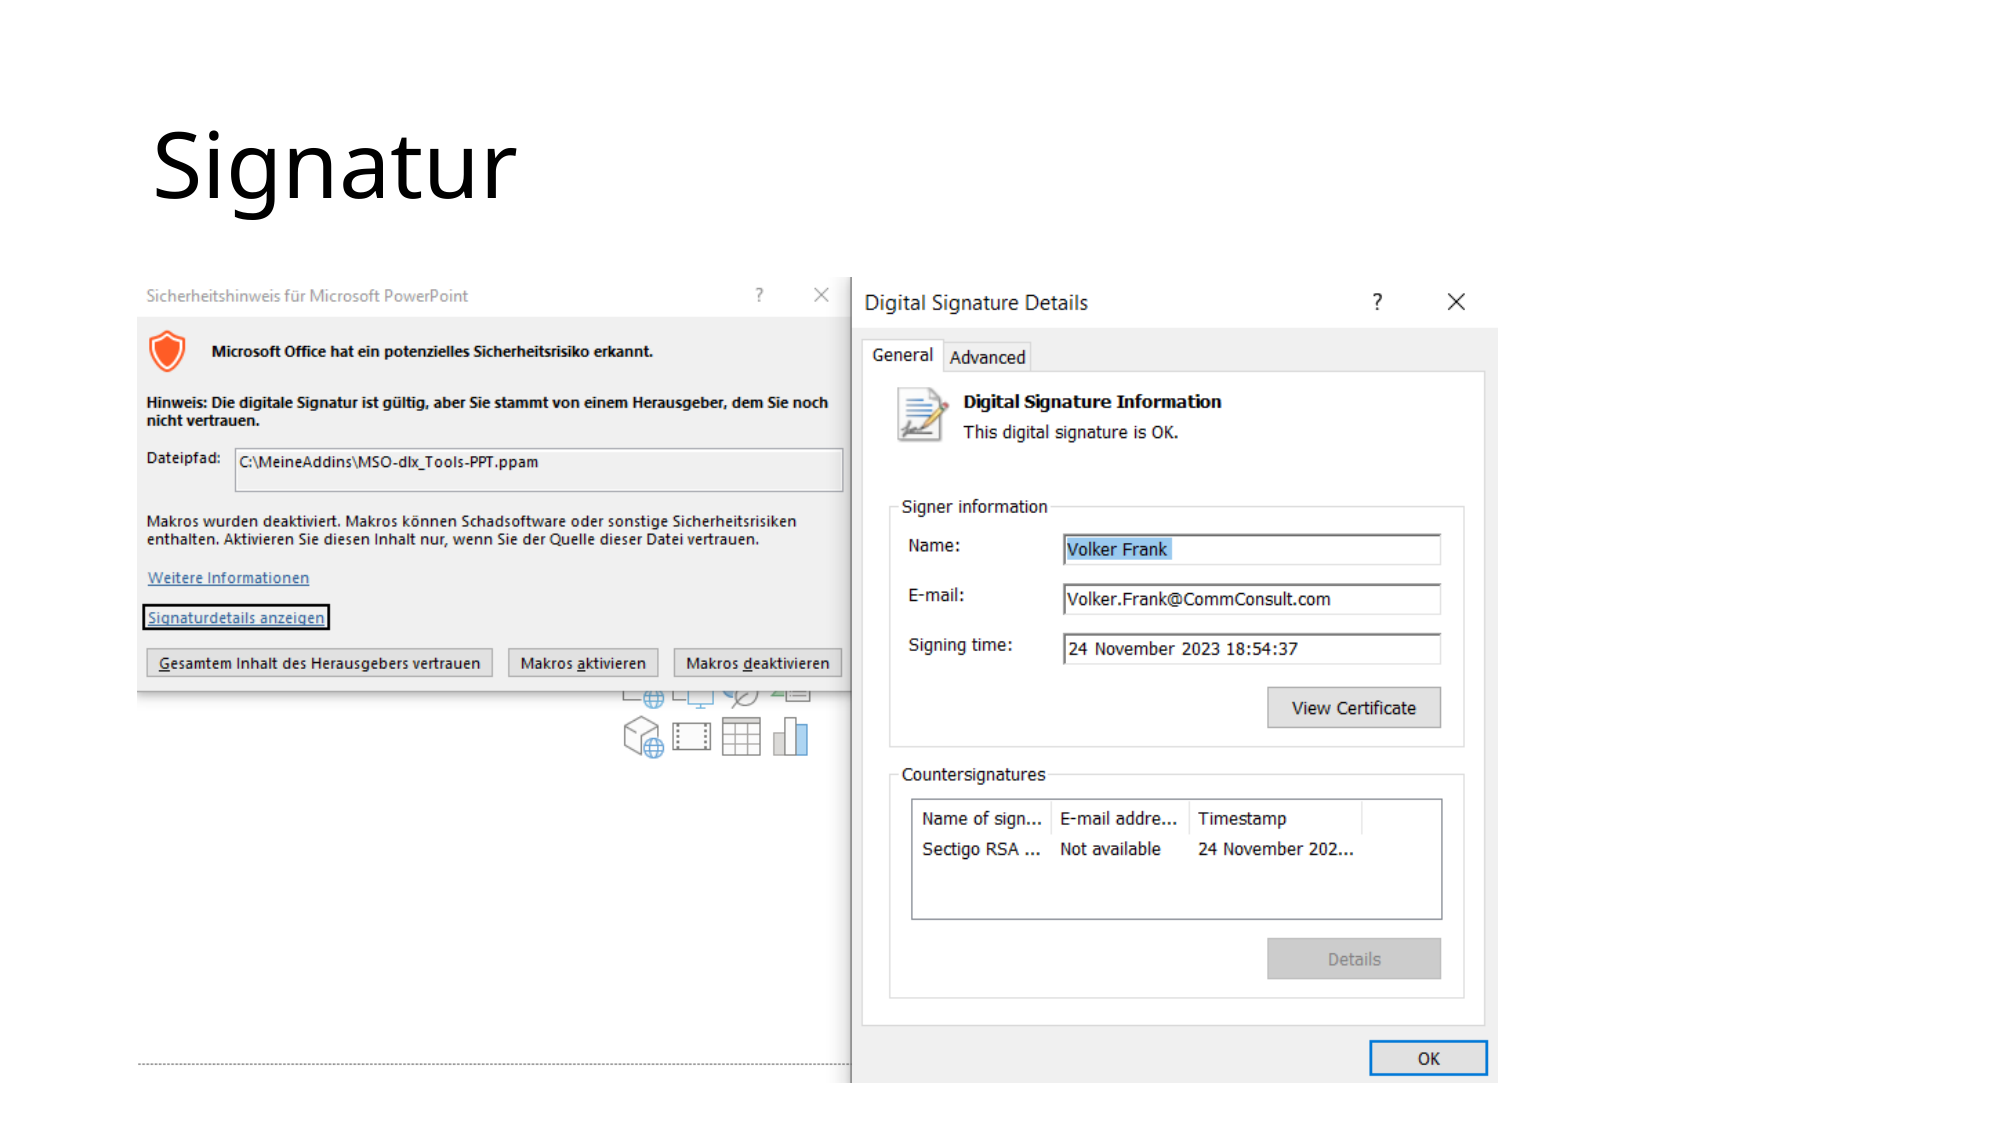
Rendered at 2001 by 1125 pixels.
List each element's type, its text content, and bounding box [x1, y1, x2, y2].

picture [137, 277, 1498, 1083]
title Signatur [137, 59, 1863, 278]
